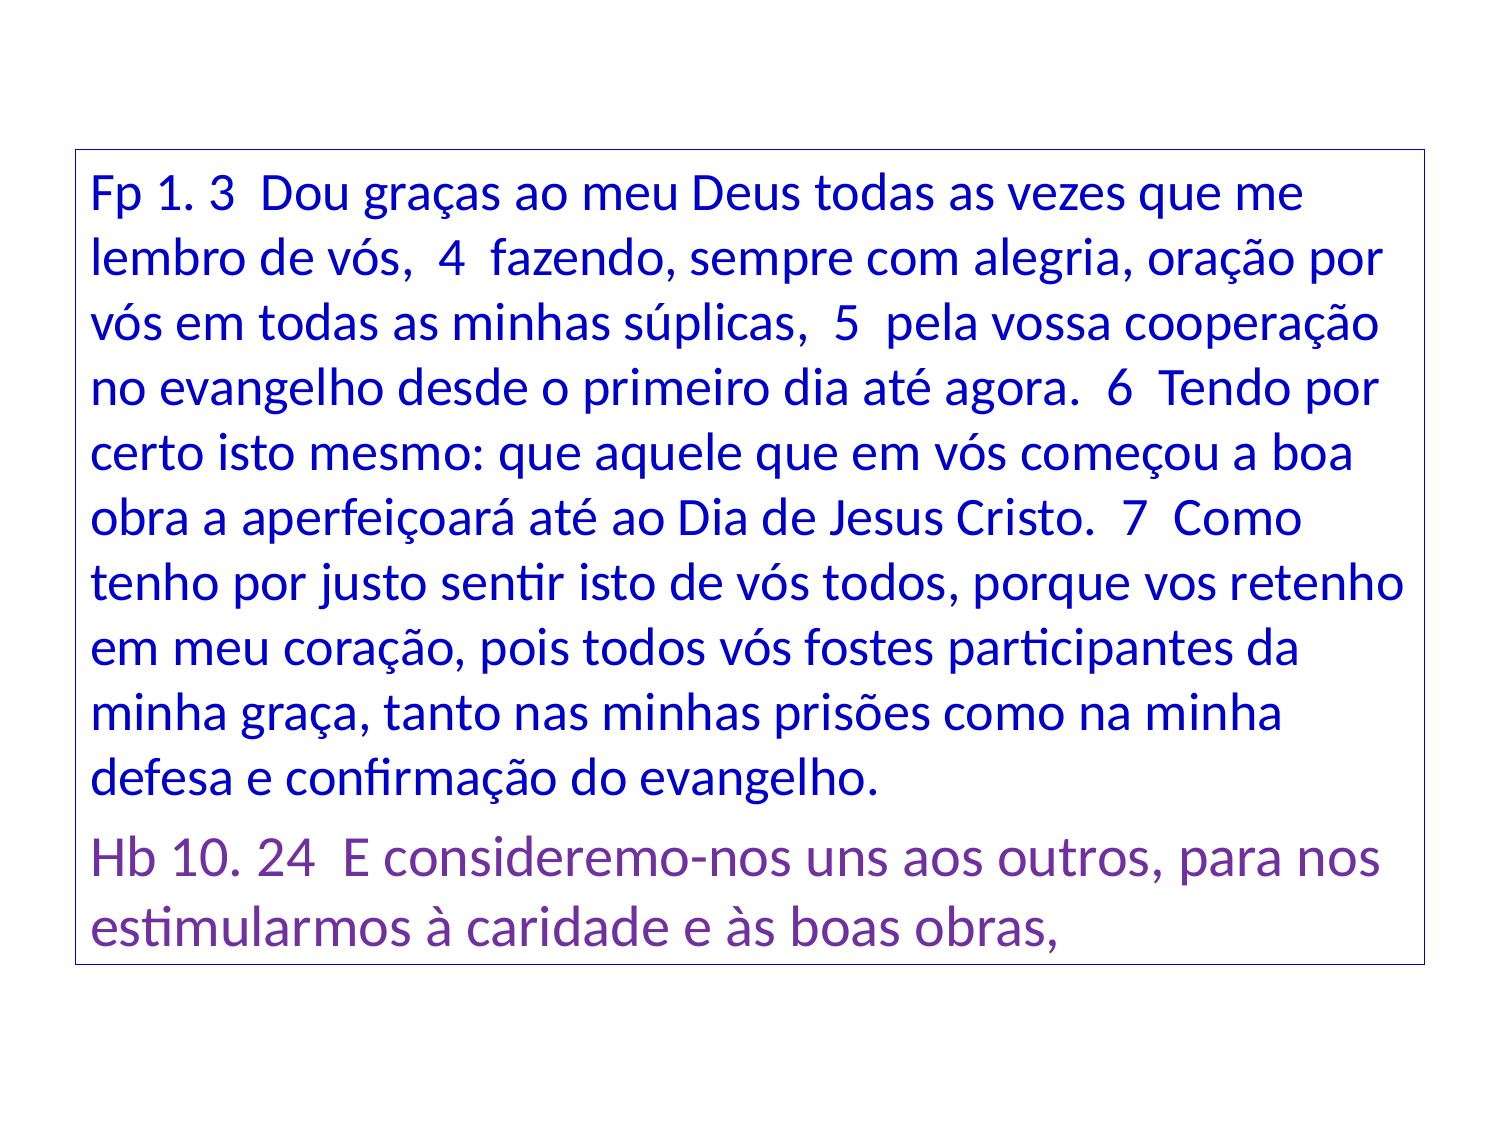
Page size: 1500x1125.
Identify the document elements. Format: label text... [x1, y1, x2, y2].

list Fp 1. 3 Dou graças ao meu Deus todas as vezes que me lembro de vós, 4 fazendo, sempre com alegria, oração por vós em todas as minhas súplicas, 5 pela vossa cooperação no evangelho desde o primeiro dia até agora. 6 Tendo por certo isto mesmo: que aquele que em vós começou a boa obra a aperfeiçoará até ao Dia de Jesus Cristo. 7 Como tenho por justo sentir isto de vós todos, porque vos retenho em meu coração, pois todos vós fostes participantes da minha graça, tanto nas minhas prisões como na minha defesa e confirmação do evangelho. Hb 10. 24 E consideremo-nos uns aos outros, para nos estimularmos à caridade e às boas obras, [75, 149, 1425, 965]
